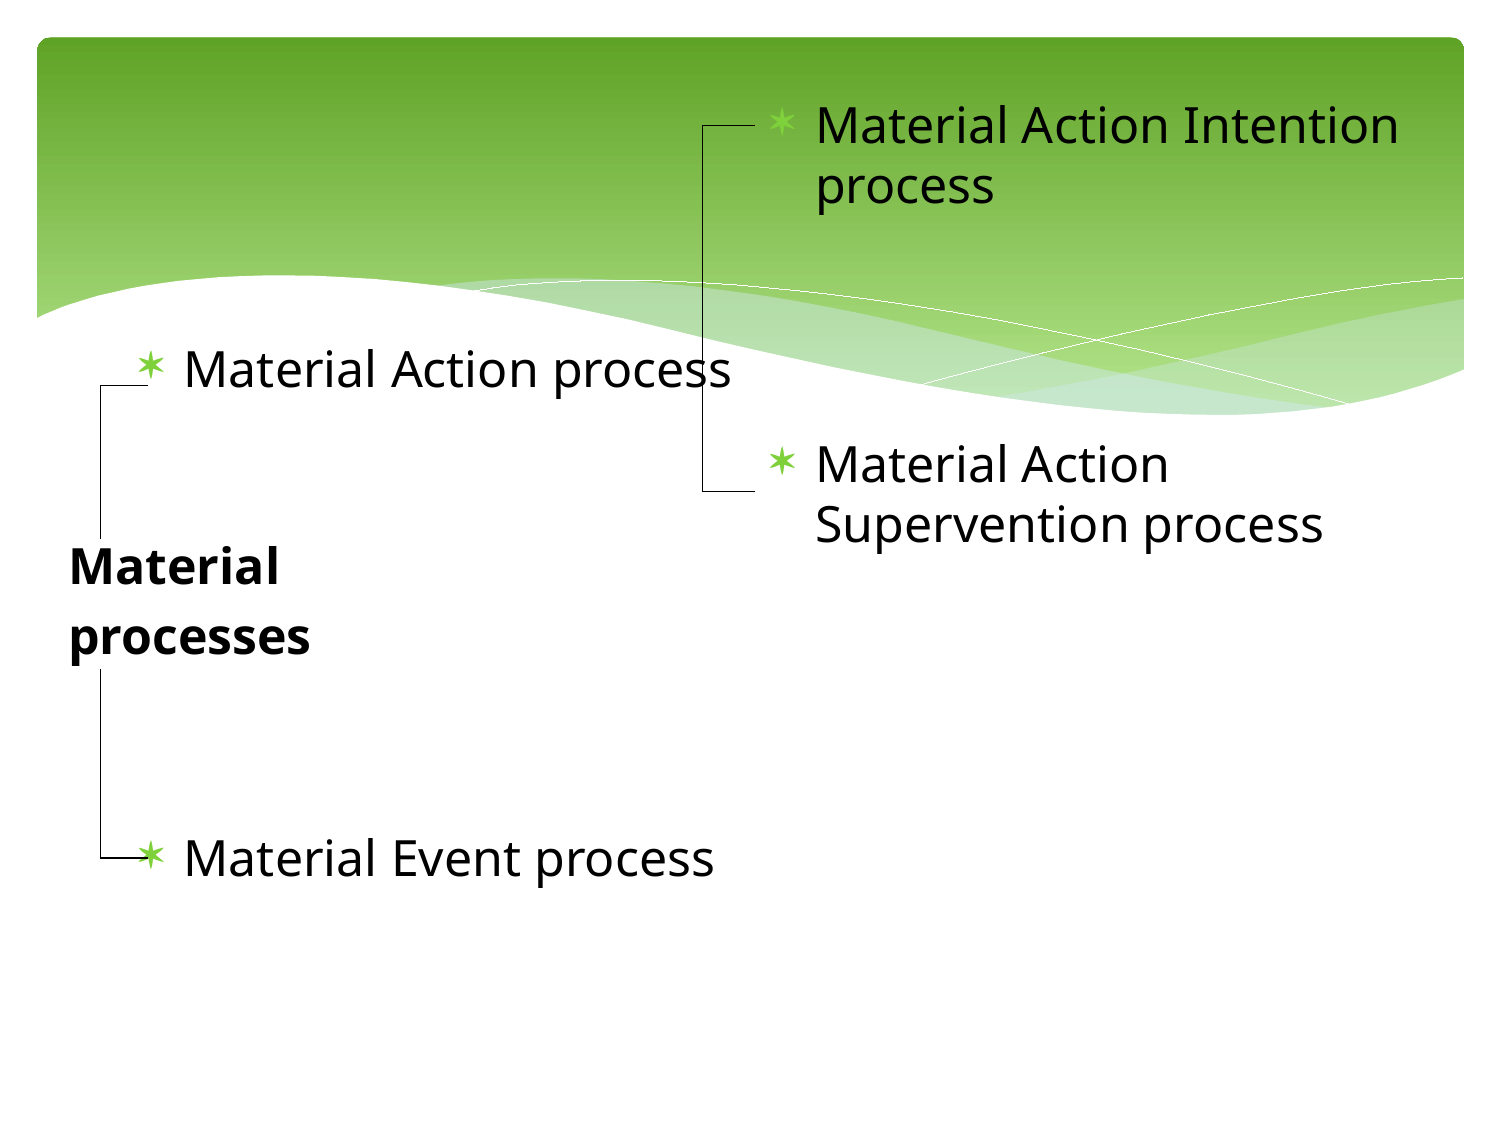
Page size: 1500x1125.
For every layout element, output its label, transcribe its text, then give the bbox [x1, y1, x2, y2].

list Material processes [53, 527, 123, 752]
text_box Material Action process Material Event process [123, 329, 874, 895]
text_box Material Action Intention process Material Action Supervention process [755, 85, 1500, 561]
